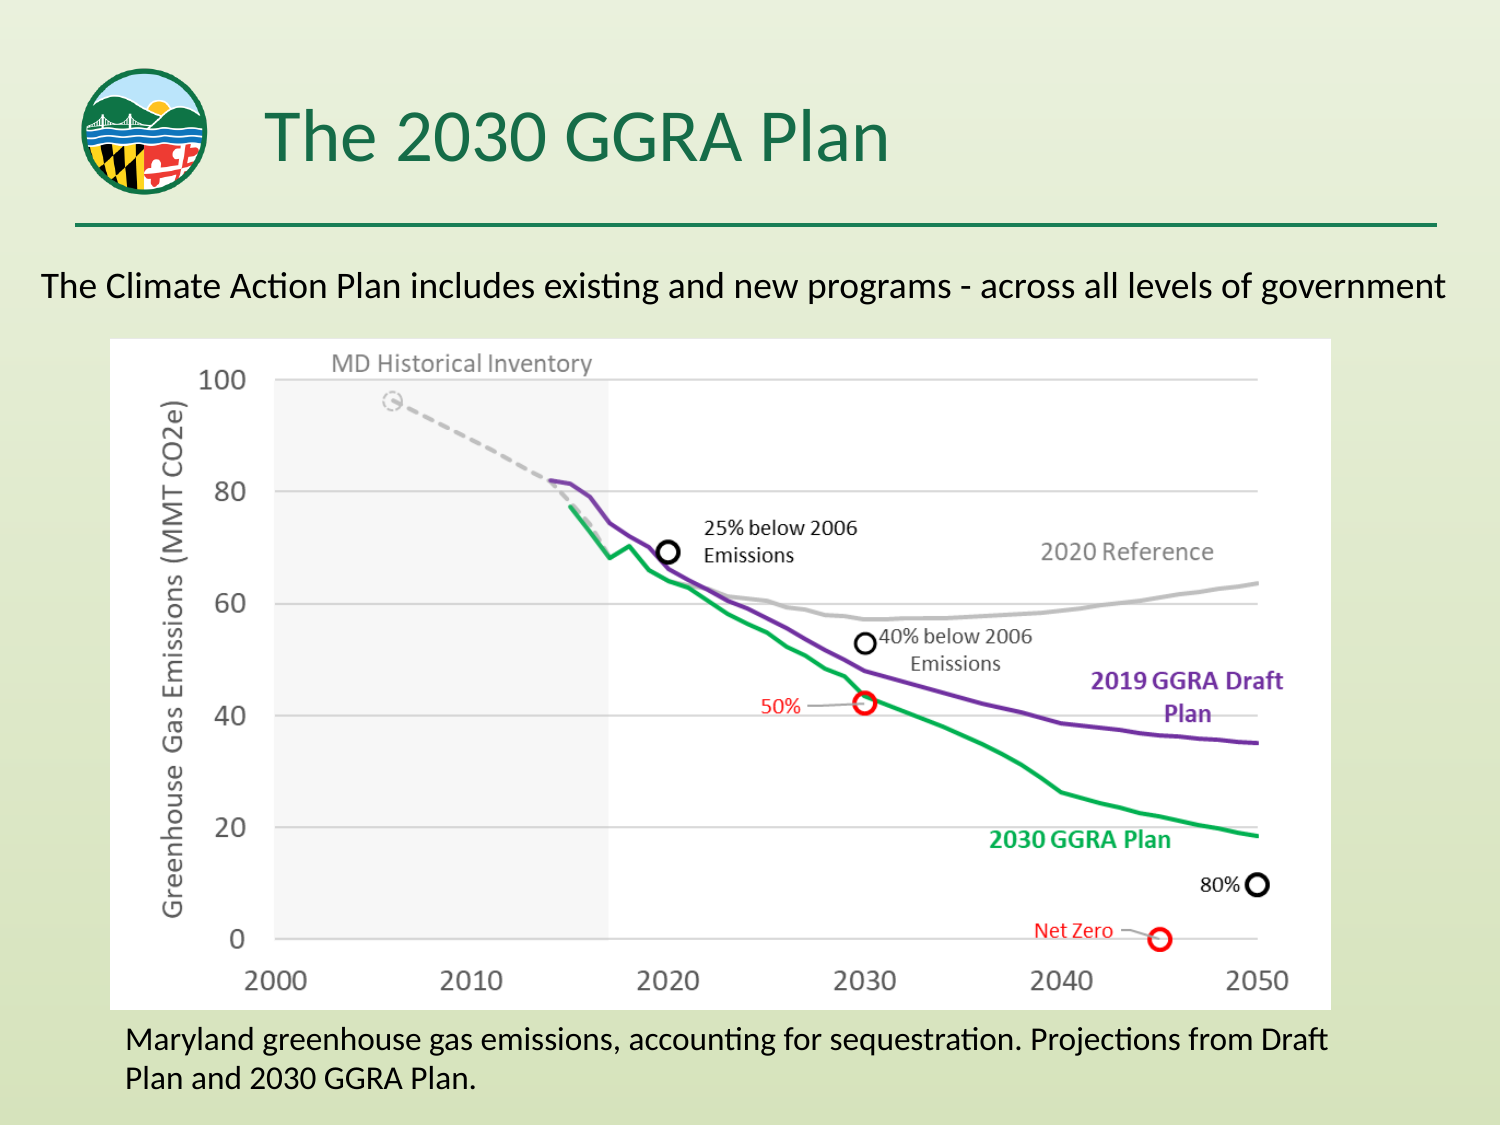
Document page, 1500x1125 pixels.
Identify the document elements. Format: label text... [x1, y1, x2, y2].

text_box The Climate Action Plan includes existing and new programs - across all levels of government [25, 253, 1500, 404]
text_box Maryland greenhouse gas emissions, accounting for sequestration. Projections from Draft Plan and 2030 GGRA Plan. [110, 1009, 1363, 1105]
picture [109, 337, 1331, 1010]
title The 2030 GGRA Plan [249, 37, 1363, 225]
picture [75, 62, 213, 200]
